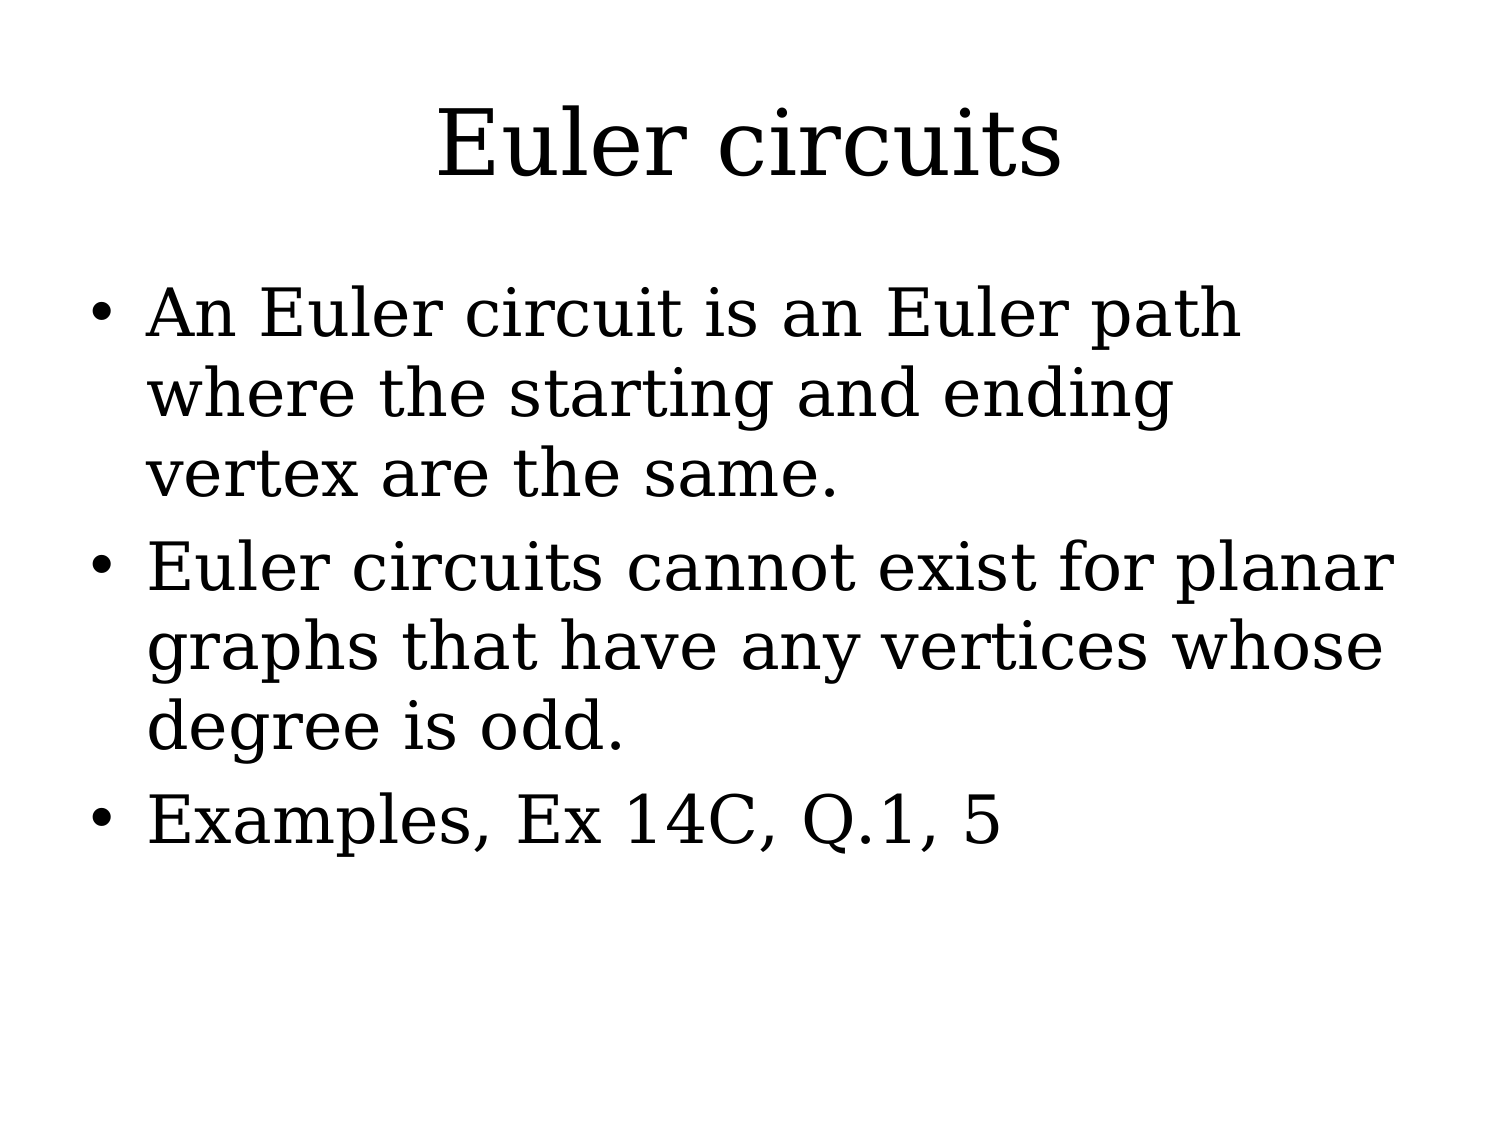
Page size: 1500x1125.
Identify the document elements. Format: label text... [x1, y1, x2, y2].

list An Euler circuit is an Euler path where the starting and ending vertex are the same. Euler circuits cannot exist for planar graphs that have any vertices whose degree is odd. Examples, Ex 14C, Q.1, 5 [75, 262, 1425, 1005]
title Euler circuits [75, 45, 1425, 233]
